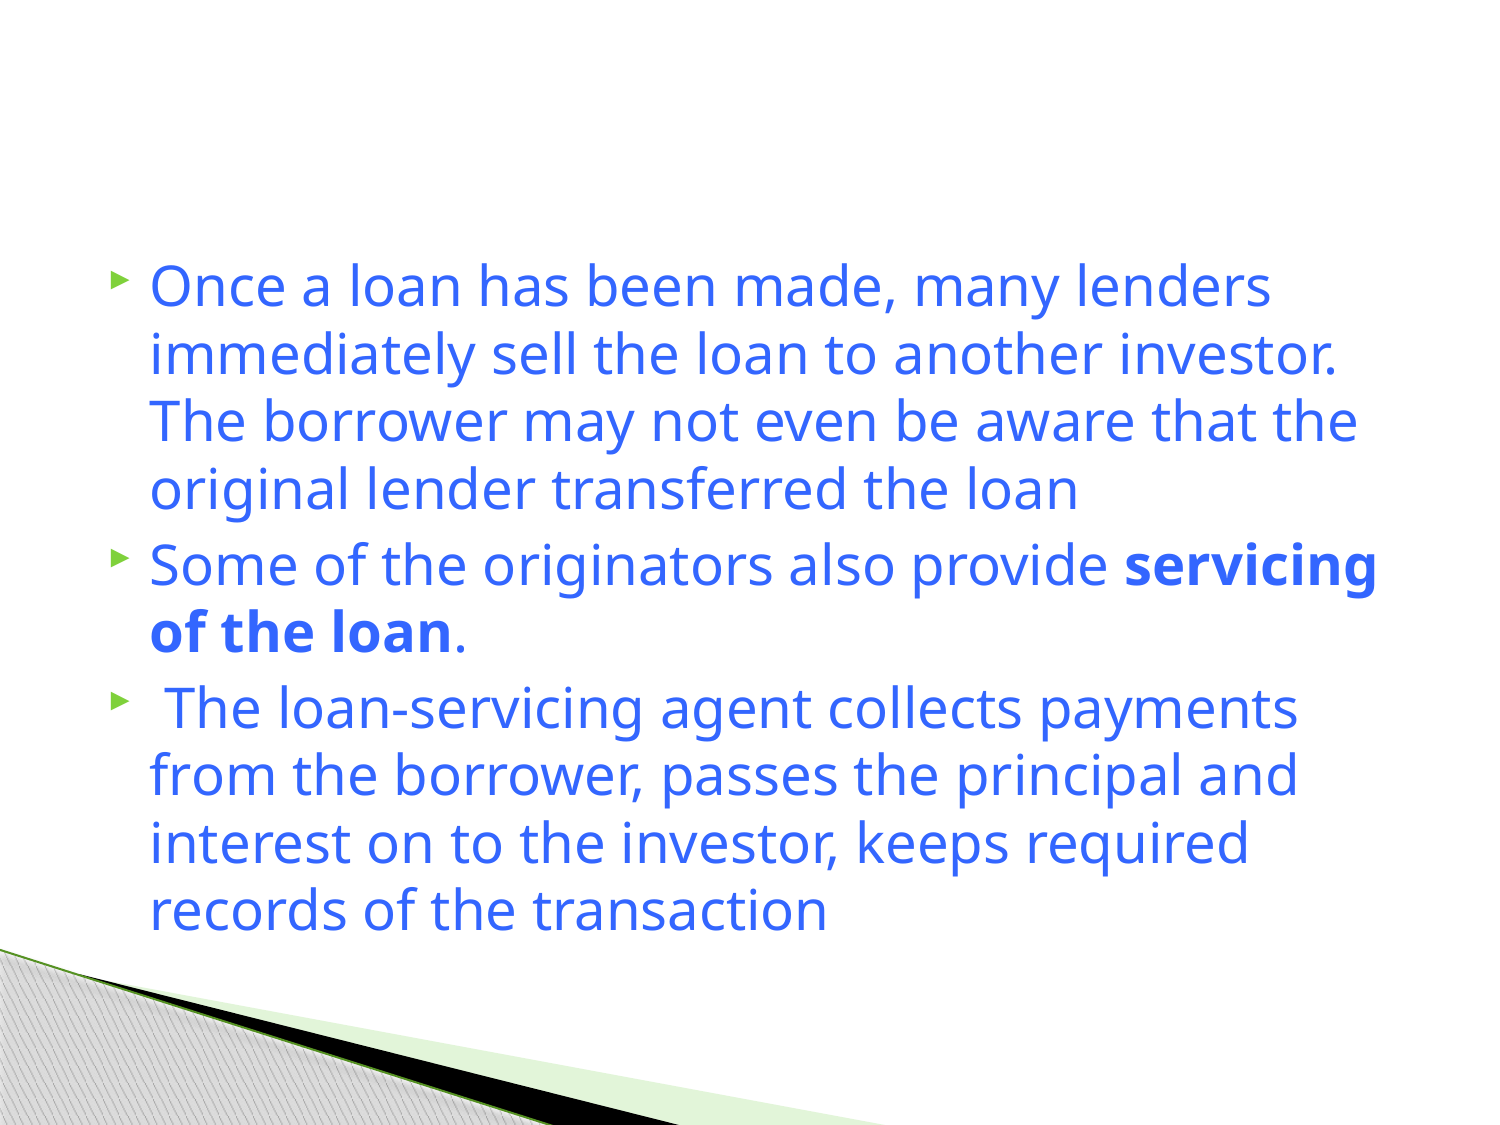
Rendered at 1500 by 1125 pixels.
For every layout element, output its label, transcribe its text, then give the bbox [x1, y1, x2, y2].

list Once a loan has been made, many lenders immediately sell the loan to another investor. The borrower may not even be aware that the original lender transferred the loan Some of the originators also provide servicing of the loan. The loan-servicing agent collects payments from the borrower, passes the principal and interest on to the investor, keeps required records of the transaction [75, 243, 1425, 986]
